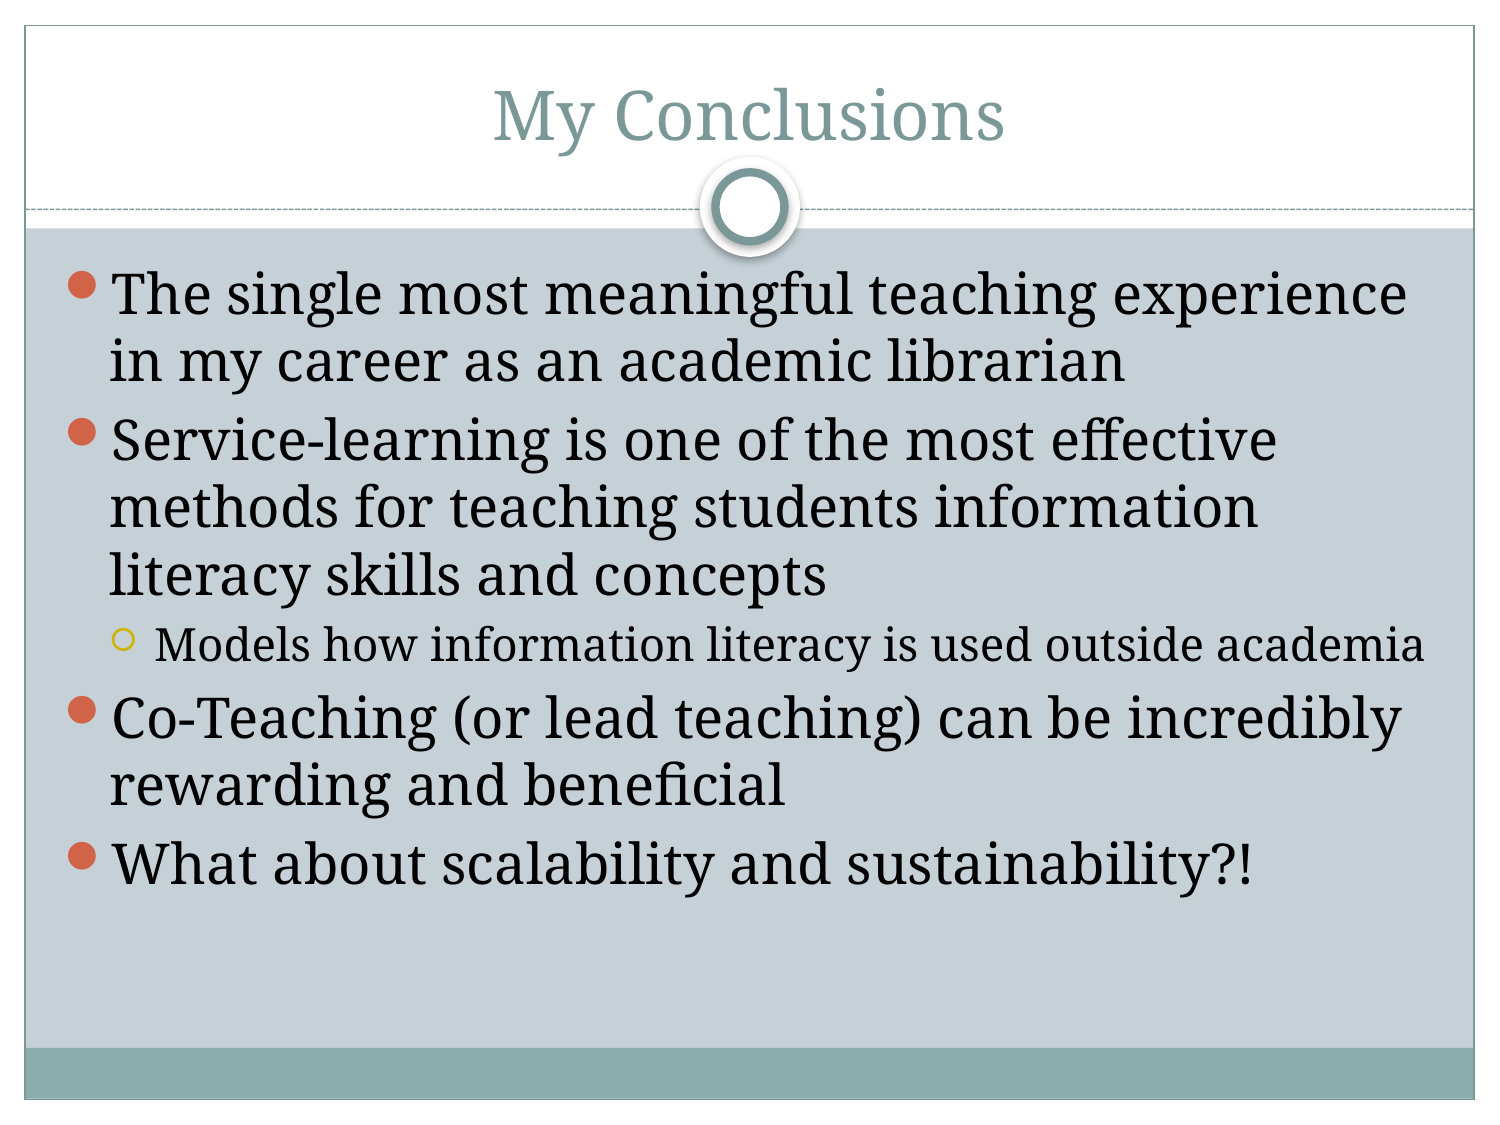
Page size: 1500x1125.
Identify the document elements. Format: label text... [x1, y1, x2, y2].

list The single most meaningful teaching experience in my career as an academic librarian Service-learning is one of the most effective methods for teaching students information literacy skills and concepts Models how information literacy is used outside academia Co-Teaching (or lead teaching) can be incredibly rewarding and beneficial What about scalability and sustainability?! [49, 250, 1445, 1001]
title My Conclusions [49, 37, 1450, 162]
